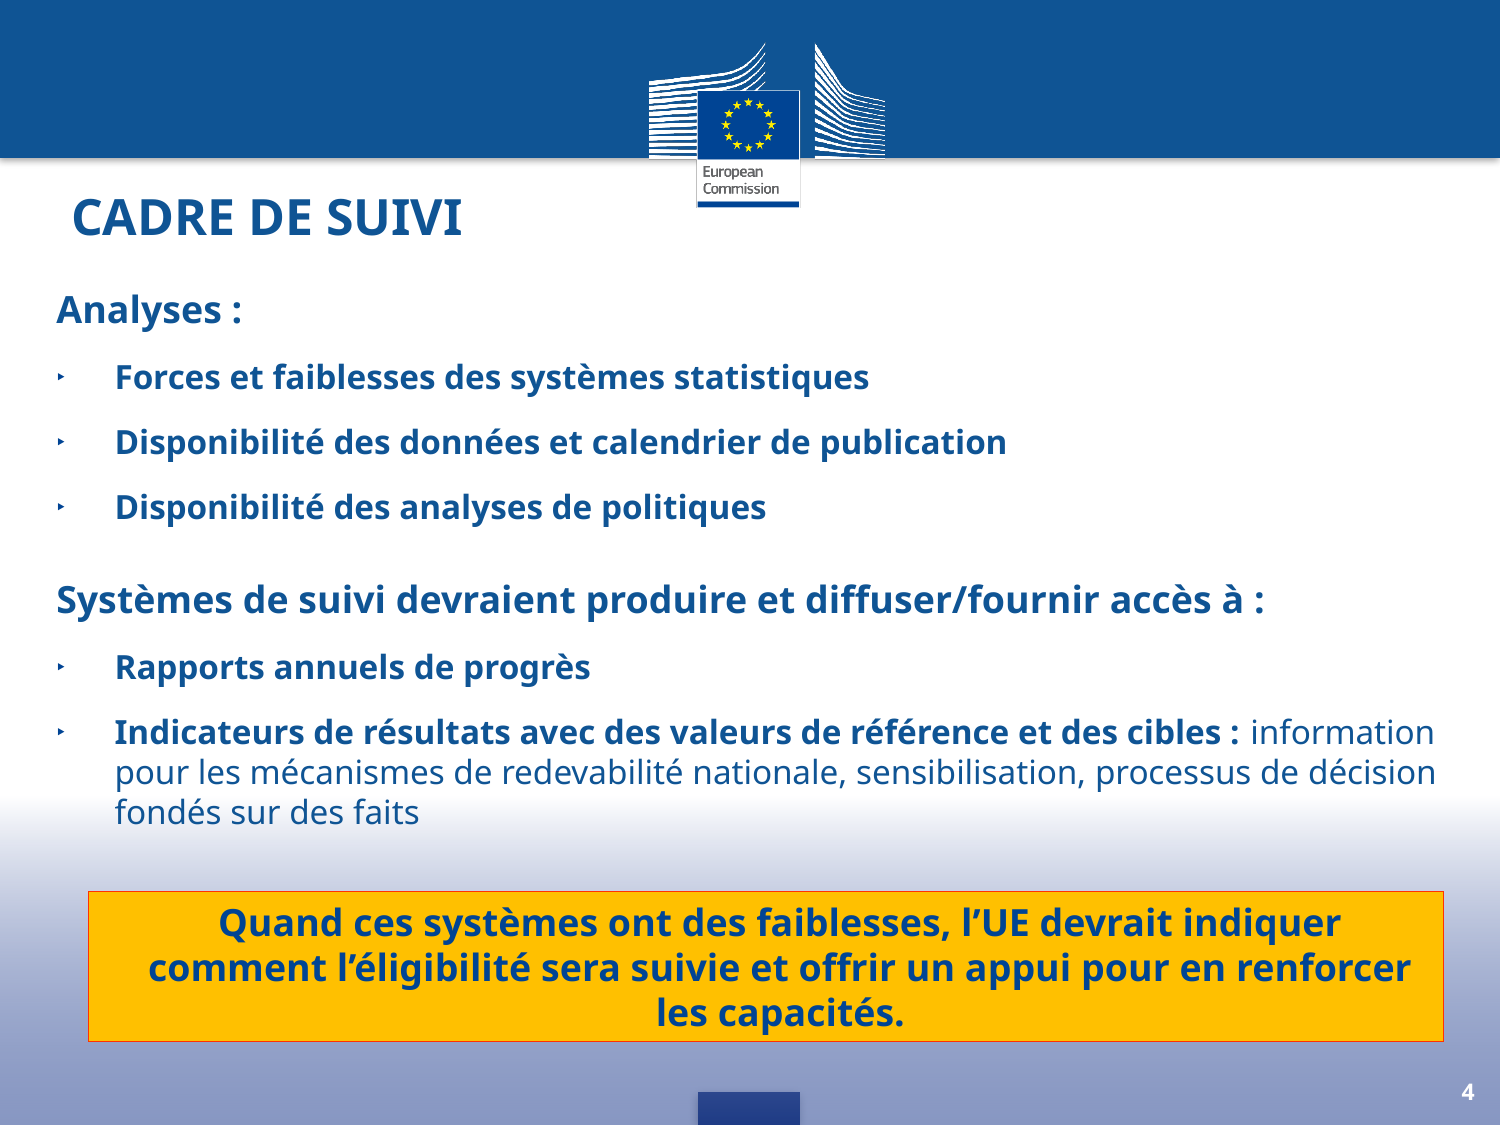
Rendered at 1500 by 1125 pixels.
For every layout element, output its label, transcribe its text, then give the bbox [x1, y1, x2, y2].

text_box [0, 796, 1500, 1125]
text_box Analyses : Forces et faiblesses des systèmes statistiques Disponibilité des données et calendrier de publication Disponibilité des analyses de politiques Systèmes de suivi devraient produire et diffuser/fournir accès à : Rapports annuels de progrès Indicateurs de résultats avec des valeurs de référence et des cibles : information pour les mécanismes de redevabilité nationale, sensibilisation, processus de décision fondés sur des faits [41, 278, 1459, 776]
slide_number 4 [1139, 1070, 1490, 1125]
title Cadre de suivi [56, 152, 1444, 278]
picture [649, 42, 885, 152]
text_box Quand ces systèmes ont des faiblesses, l’UE devrait indiquer comment l’éligibilité sera suivie et offrir un appui pour en renforcer les capacités. [88, 891, 1444, 1042]
